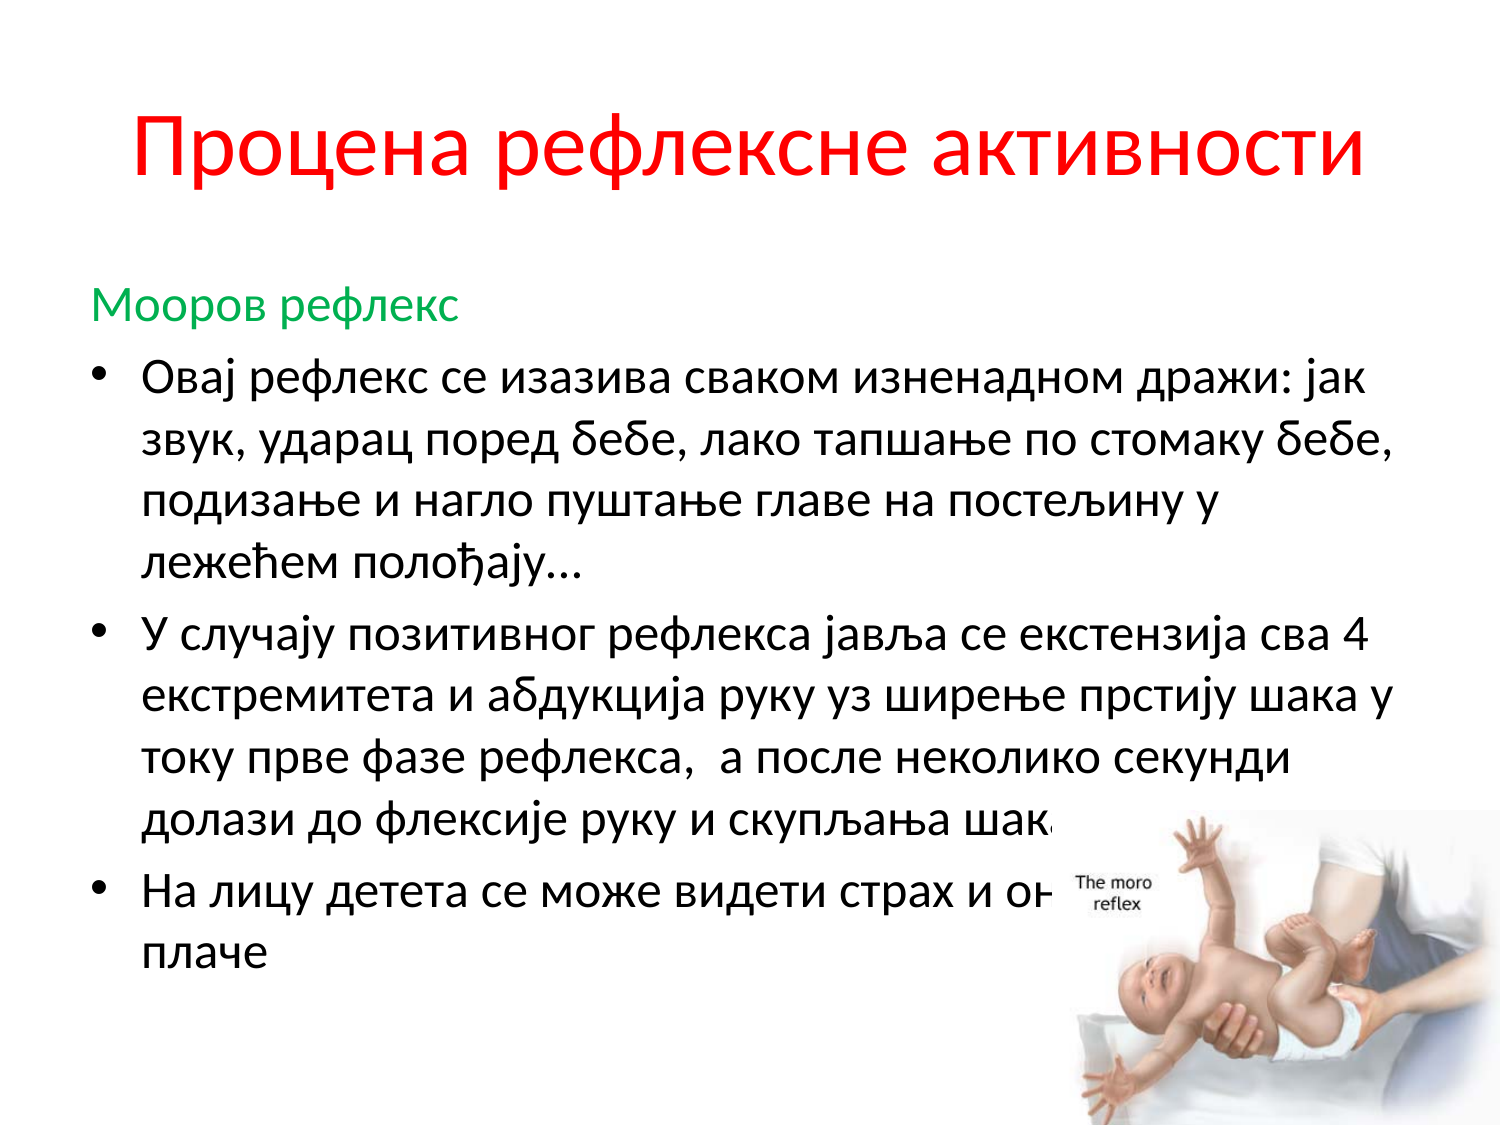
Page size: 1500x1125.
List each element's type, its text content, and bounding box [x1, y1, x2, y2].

list Мооров рефлекс Овај рефлекс се изазива сваком изненадном дражи: јак звук, ударац поред бебе, лако тапшање по стомаку бебе, подизање и нагло пуштање главе на постељину у лежећем полођају... У случају позитивног рефлекса јавља се екстензија сва 4 екстремитета и абдукција руку уз ширење прстију шака у току прве фазе рефлекса, а после неколико секунди долази до флексије руку и скупљања шака На лицу детета се може видети страх и оно почне да плаче [75, 262, 1425, 1005]
picture [1051, 810, 1500, 1125]
title Процена рефлексне активности [75, 45, 1425, 233]
